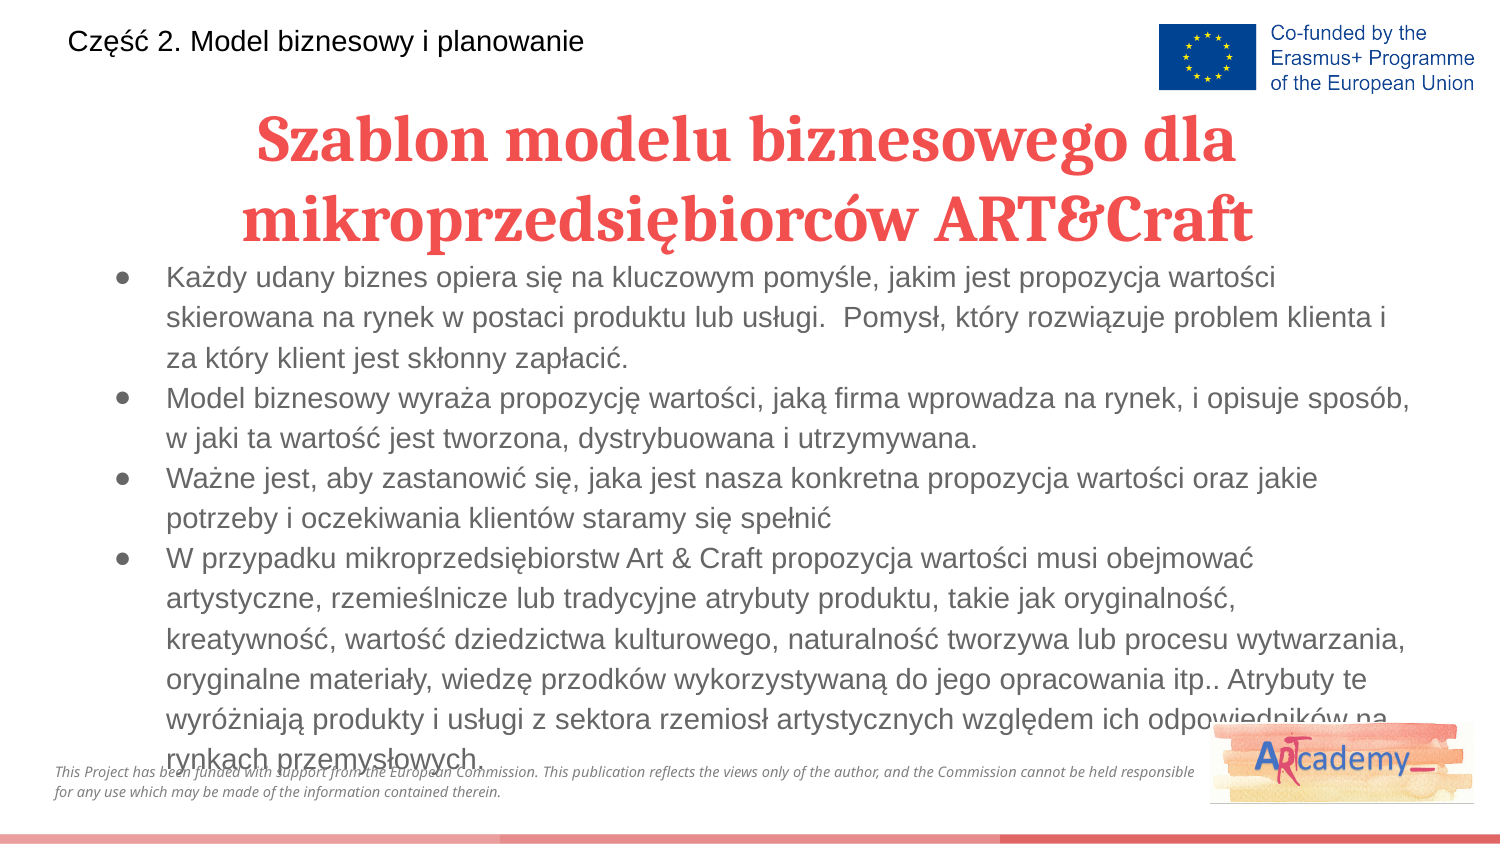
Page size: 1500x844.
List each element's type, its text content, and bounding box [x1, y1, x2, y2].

list Każdy udany biznes opiera się na kluczowym pomyśle, jakim jest propozycja wartości skierowana na rynek w postaci produktu lub usługi. Pomysł, który rozwiązuje problem klienta i za który klient jest skłonny zapłacić. Model biznesowy wyraża propozycję wartości, jaką firma wprowadza na rynek, i opisuje sposób, w jaki ta wartość jest tworzona, dystrybuowana i utrzymywana. Ważne jest, aby zastanowić się, jaka jest nasza konkretna propozycja wartości oraz jakie potrzeby i oczekiwania klientów staramy się spełnić W przypadku mikroprzedsiębiorstw Art & Craft propozycja wartości musi obejmować artystyczne, rzemieślnicze lub tradycyjne atrybuty produktu, takie jak oryginalność, kreatywność, wartość dziedzictwa kulturowego, naturalność tworzywa lub procesu wytwarzania, oryginalne materiały, wiedzę przodków wykorzystywaną do jego opracowania itp.. Atrybuty te wyróżniają produkty i usługi z sektora rzemiosł artystycznych względem ich odpowiedników na rynkach przemysłowych. [76, 238, 1432, 638]
picture [1210, 705, 1474, 833]
text_box Część 2. Model biznesowy i planowanie [52, 14, 732, 66]
picture [1158, 24, 1474, 94]
title Szablon modelu biznesowego dla mikroprzedsiębiorców ART&Craft [162, 62, 1334, 238]
text_box This Project has been funded with support from the European Commission. This publication reflects the views only of the author, and the Commission cannot be held responsible for any use which may be made of the information contained therein. [39, 754, 1205, 799]
